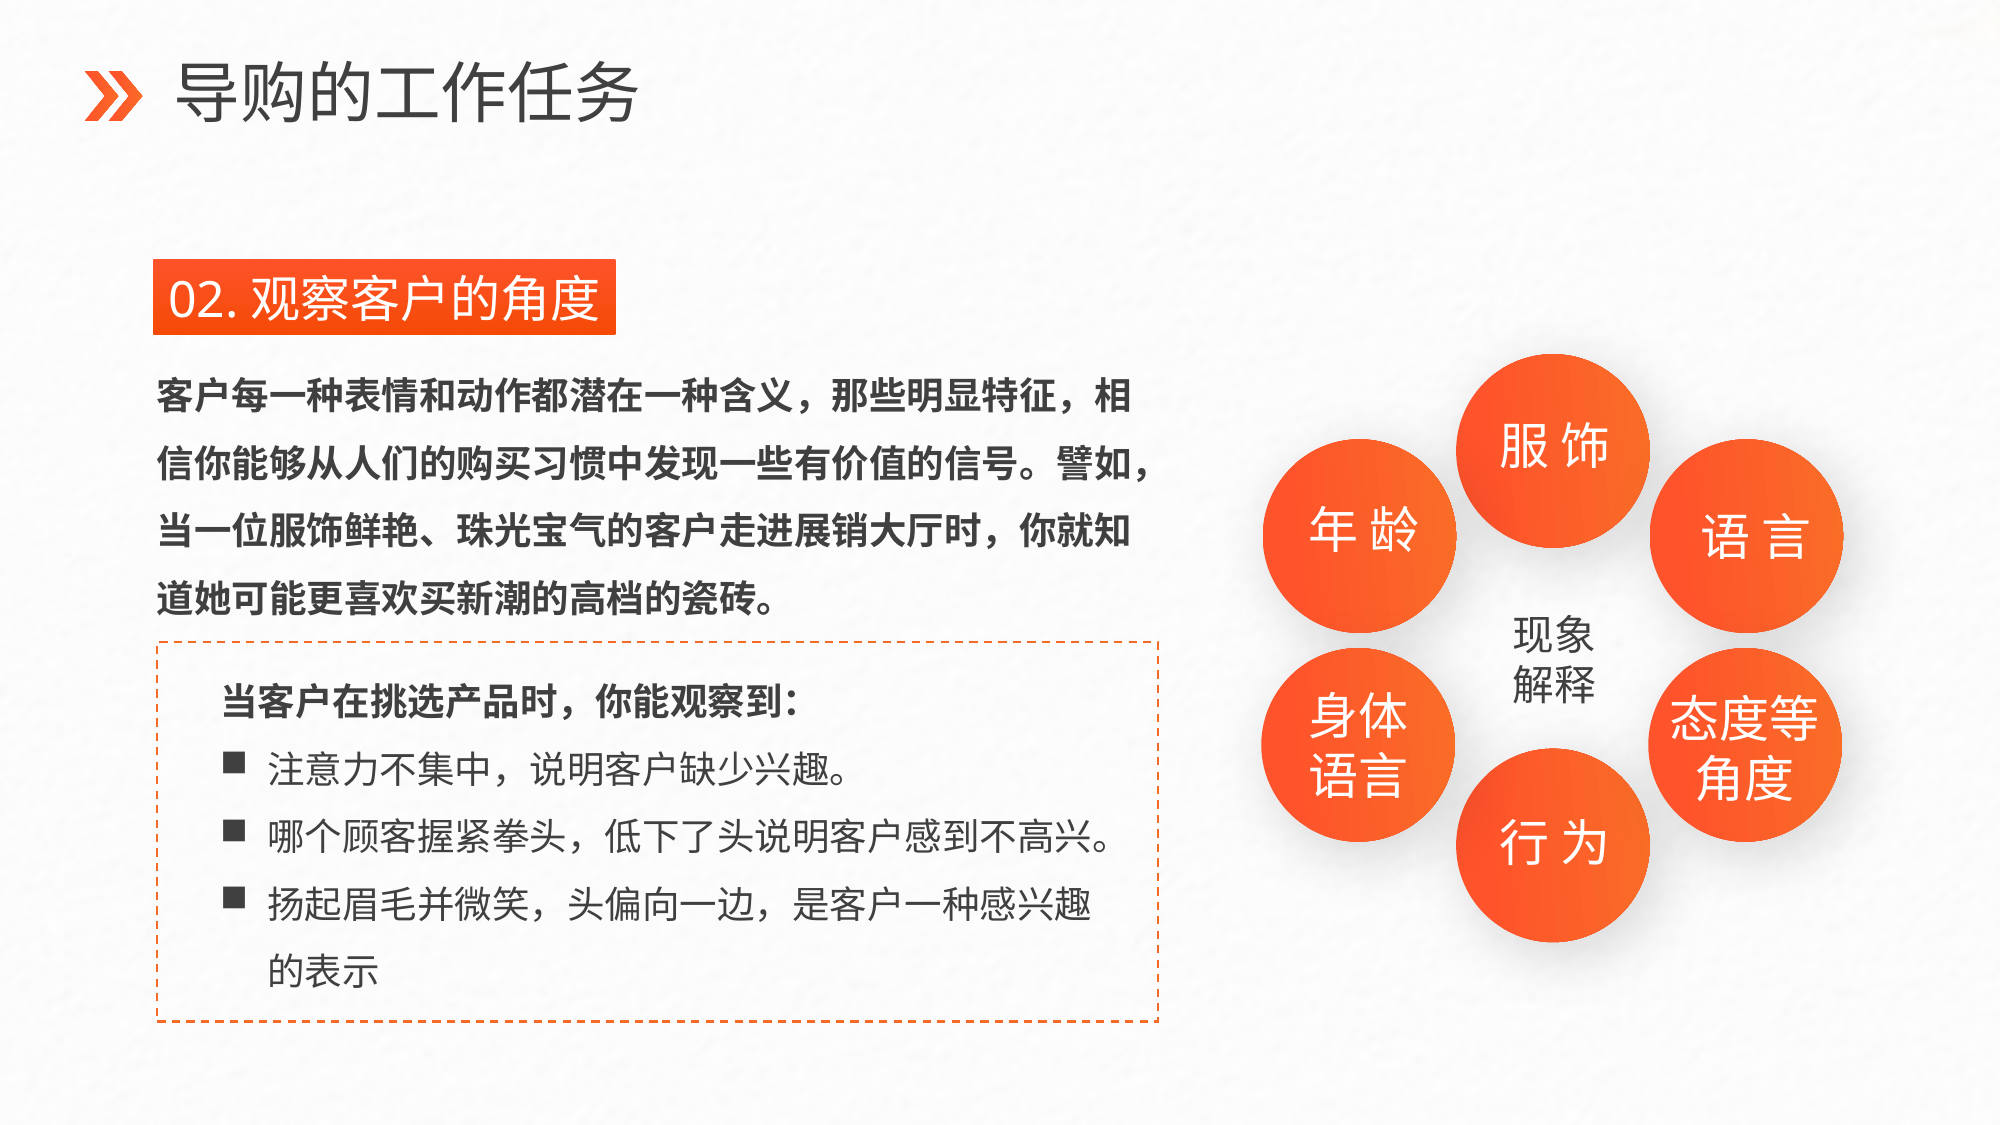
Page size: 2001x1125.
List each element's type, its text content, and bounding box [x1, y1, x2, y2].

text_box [1261, 354, 1844, 943]
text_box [84, 71, 143, 121]
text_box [156, 642, 1159, 1022]
text_box 02.观察客户的角度 [153, 259, 616, 335]
text_box 导购的工作任务 [159, 43, 657, 139]
text_box 客户每一种表情和动作都潜在一种含义，那些明显特征，相信你能够从人们的购买习惯中发现一些有价值的信号。譬如，当一位服饰鲜艳、珠光宝气的客户走进展销大厅时，你就知道她可能更喜欢买新潮的高档的瓷砖。 [142, 342, 1159, 627]
